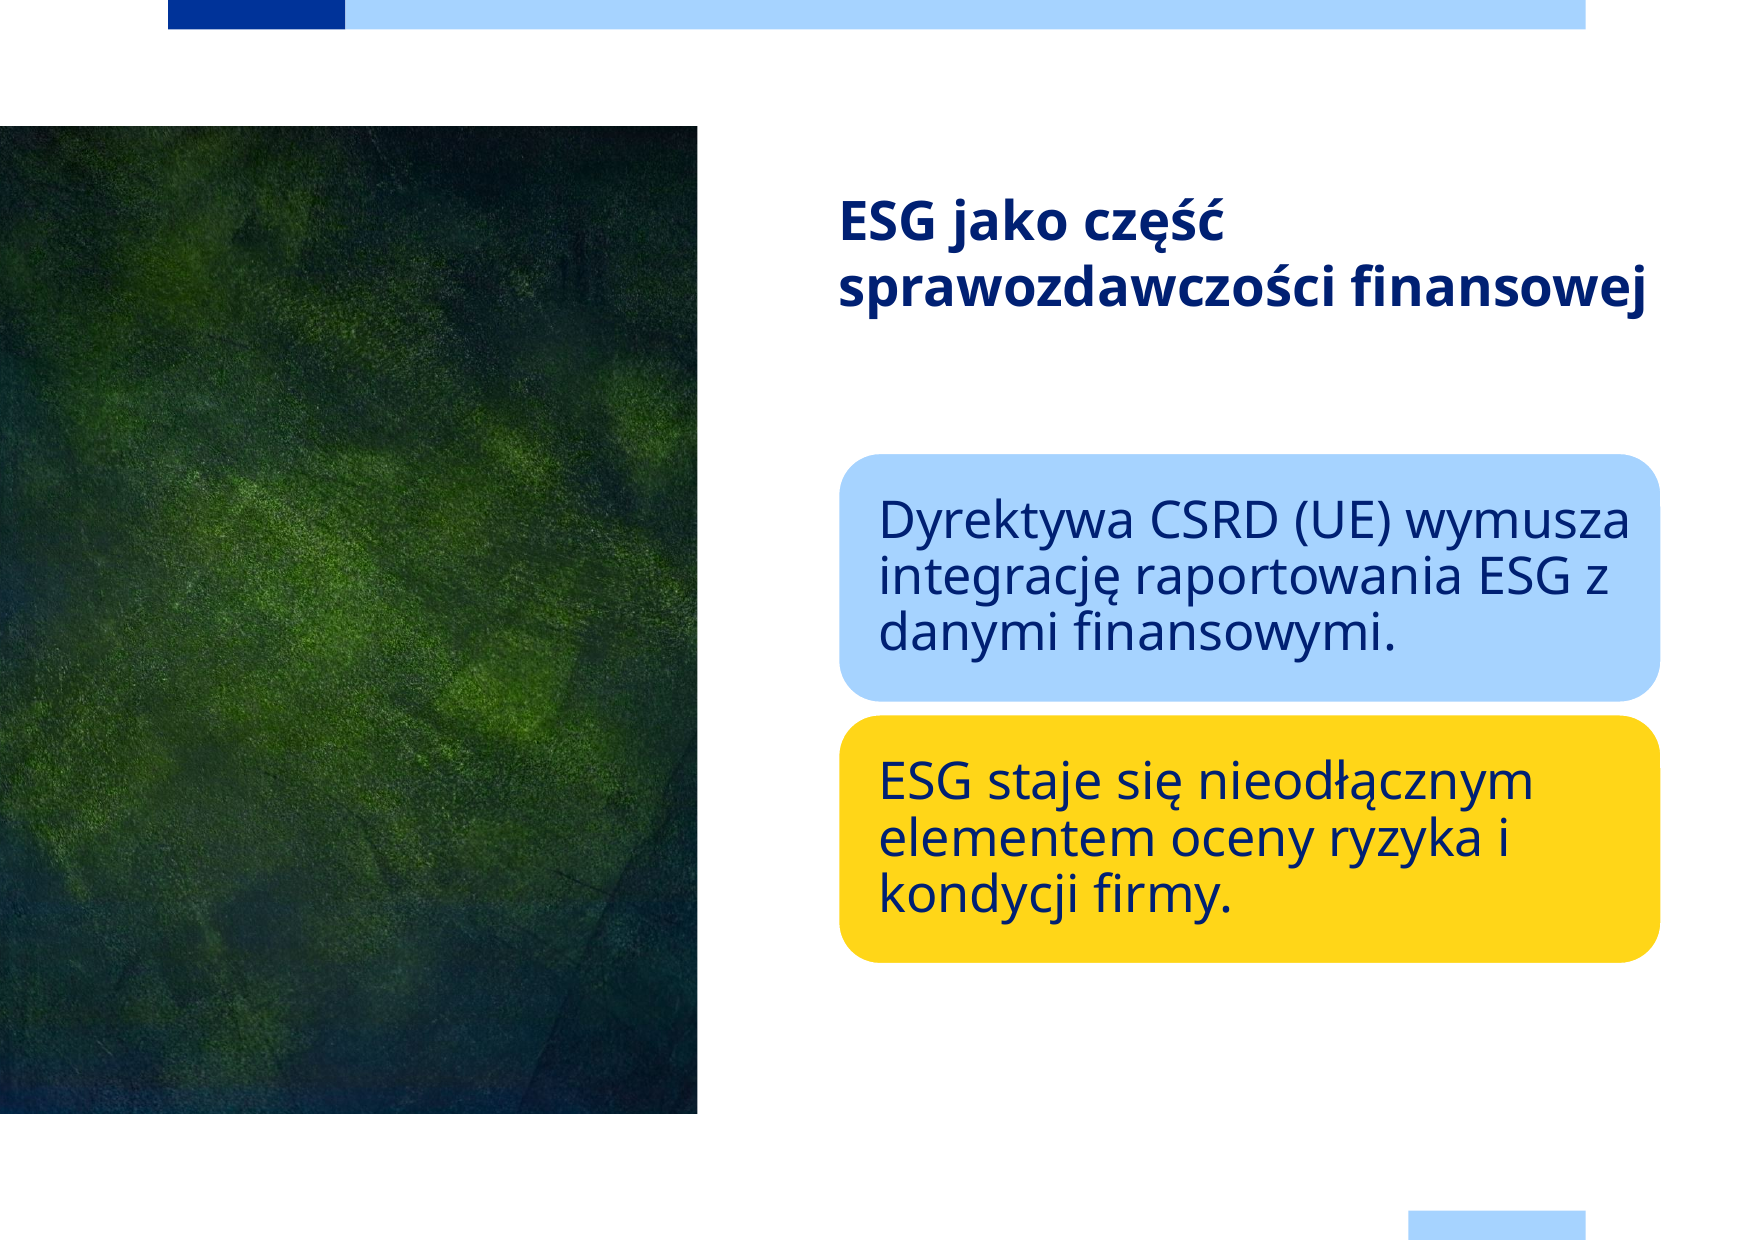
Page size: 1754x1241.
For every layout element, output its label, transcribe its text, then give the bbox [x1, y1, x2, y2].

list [838, 395, 1662, 1022]
picture [0, 126, 698, 1114]
title ESG jako część sprawozdawczości finansowej [838, 185, 1662, 377]
